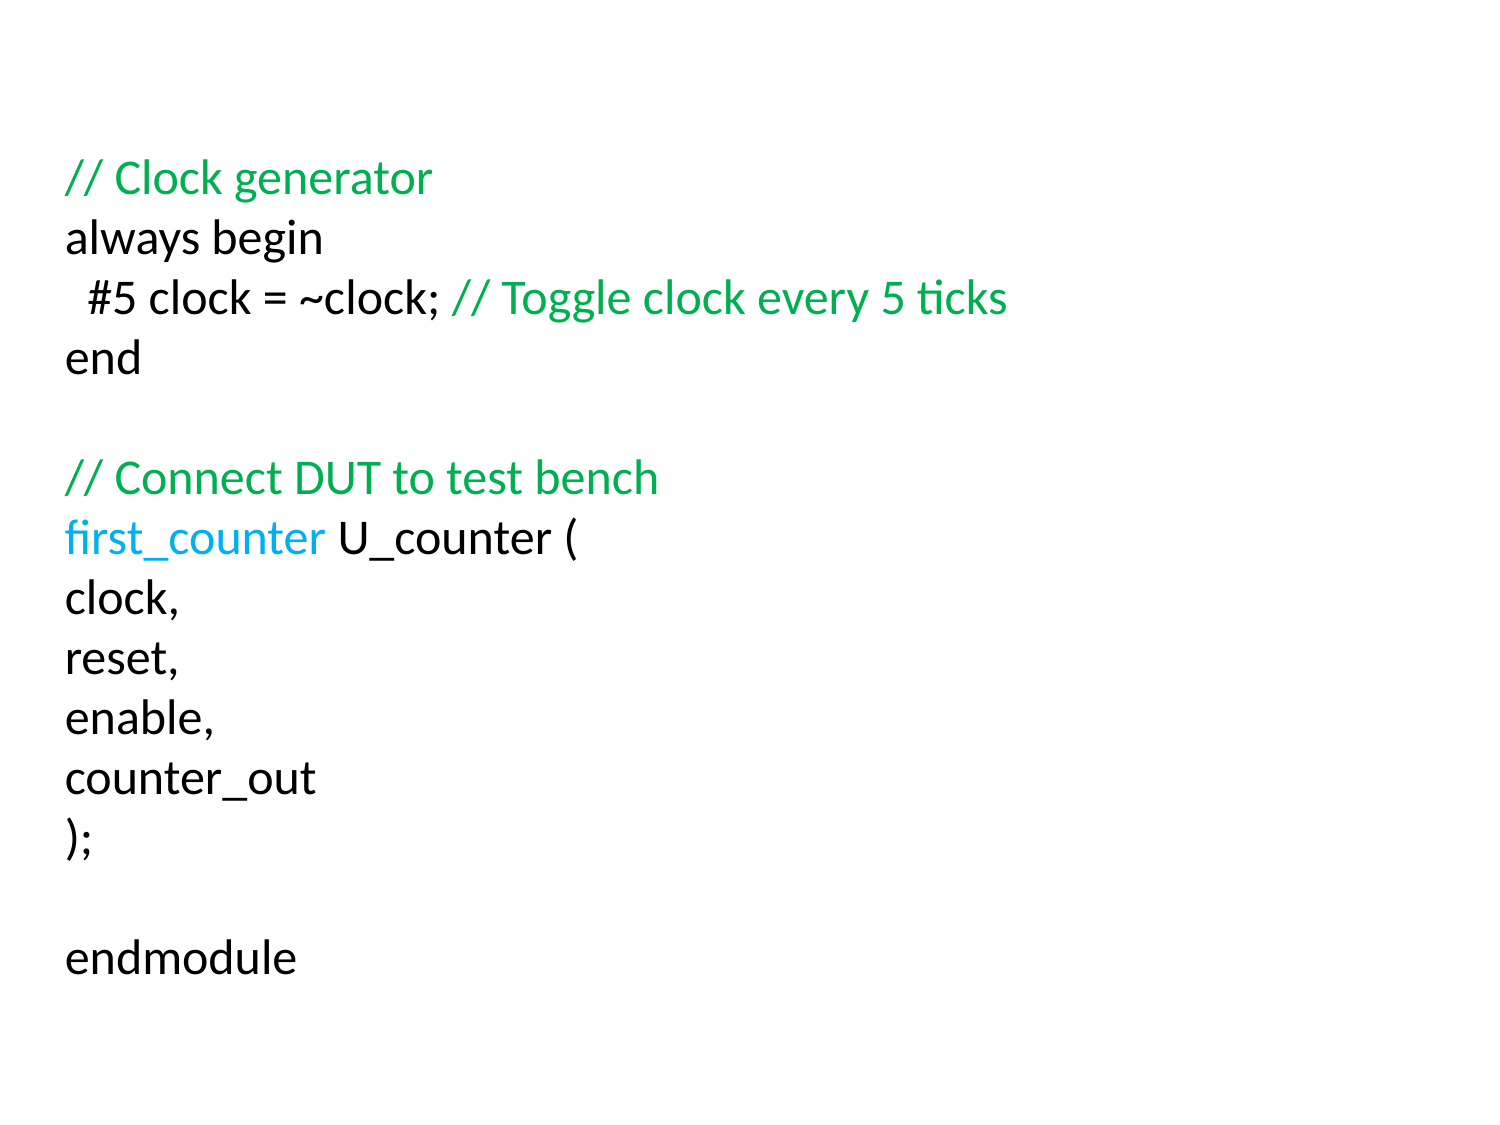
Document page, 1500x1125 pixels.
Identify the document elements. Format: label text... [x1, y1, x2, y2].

text_box // Clock generator always begin #5 clock = ~clock; // Toggle clock every 5 ticks end // Connect DUT to test bench first_counter U_counter ( clock, reset, enable, counter_out ); endmodule [49, 137, 1413, 993]
